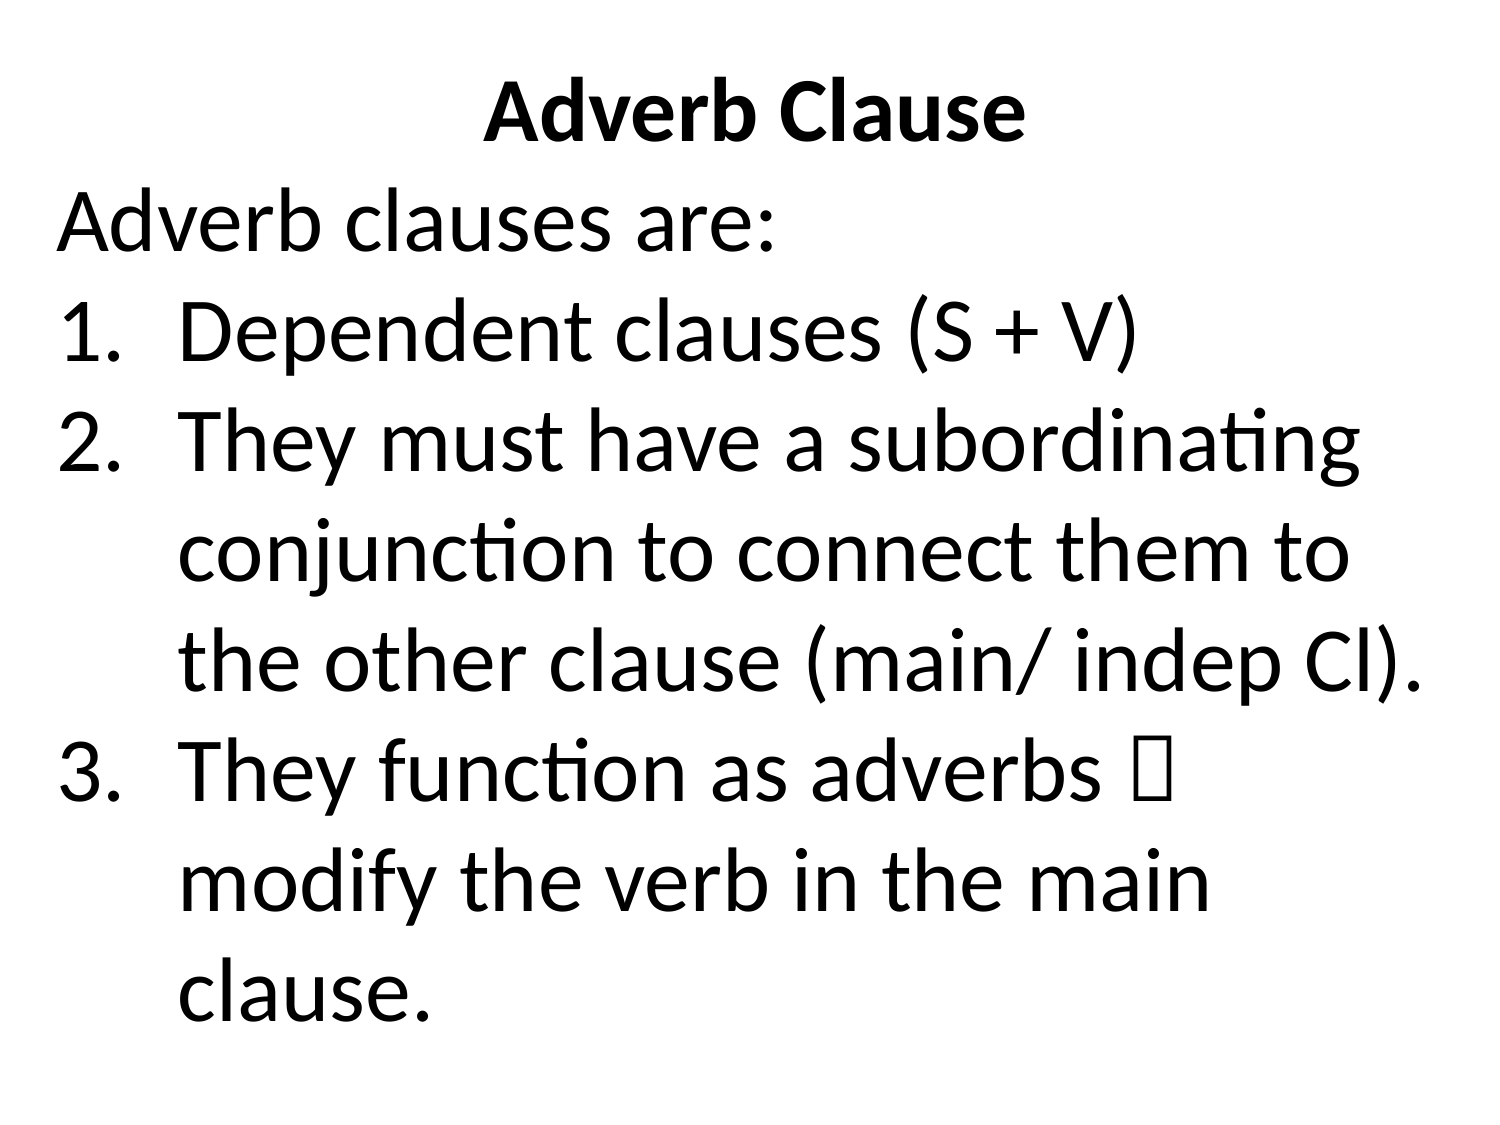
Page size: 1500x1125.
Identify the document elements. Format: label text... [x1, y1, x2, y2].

text_box Adverb Clause Adverb clauses are: Dependent clauses (S + V) They must have a subordinating conjunction to connect them to the other clause (main/ indep Cl). They function as adverbs  modify the verb in the main clause. [41, 42, 1471, 1048]
